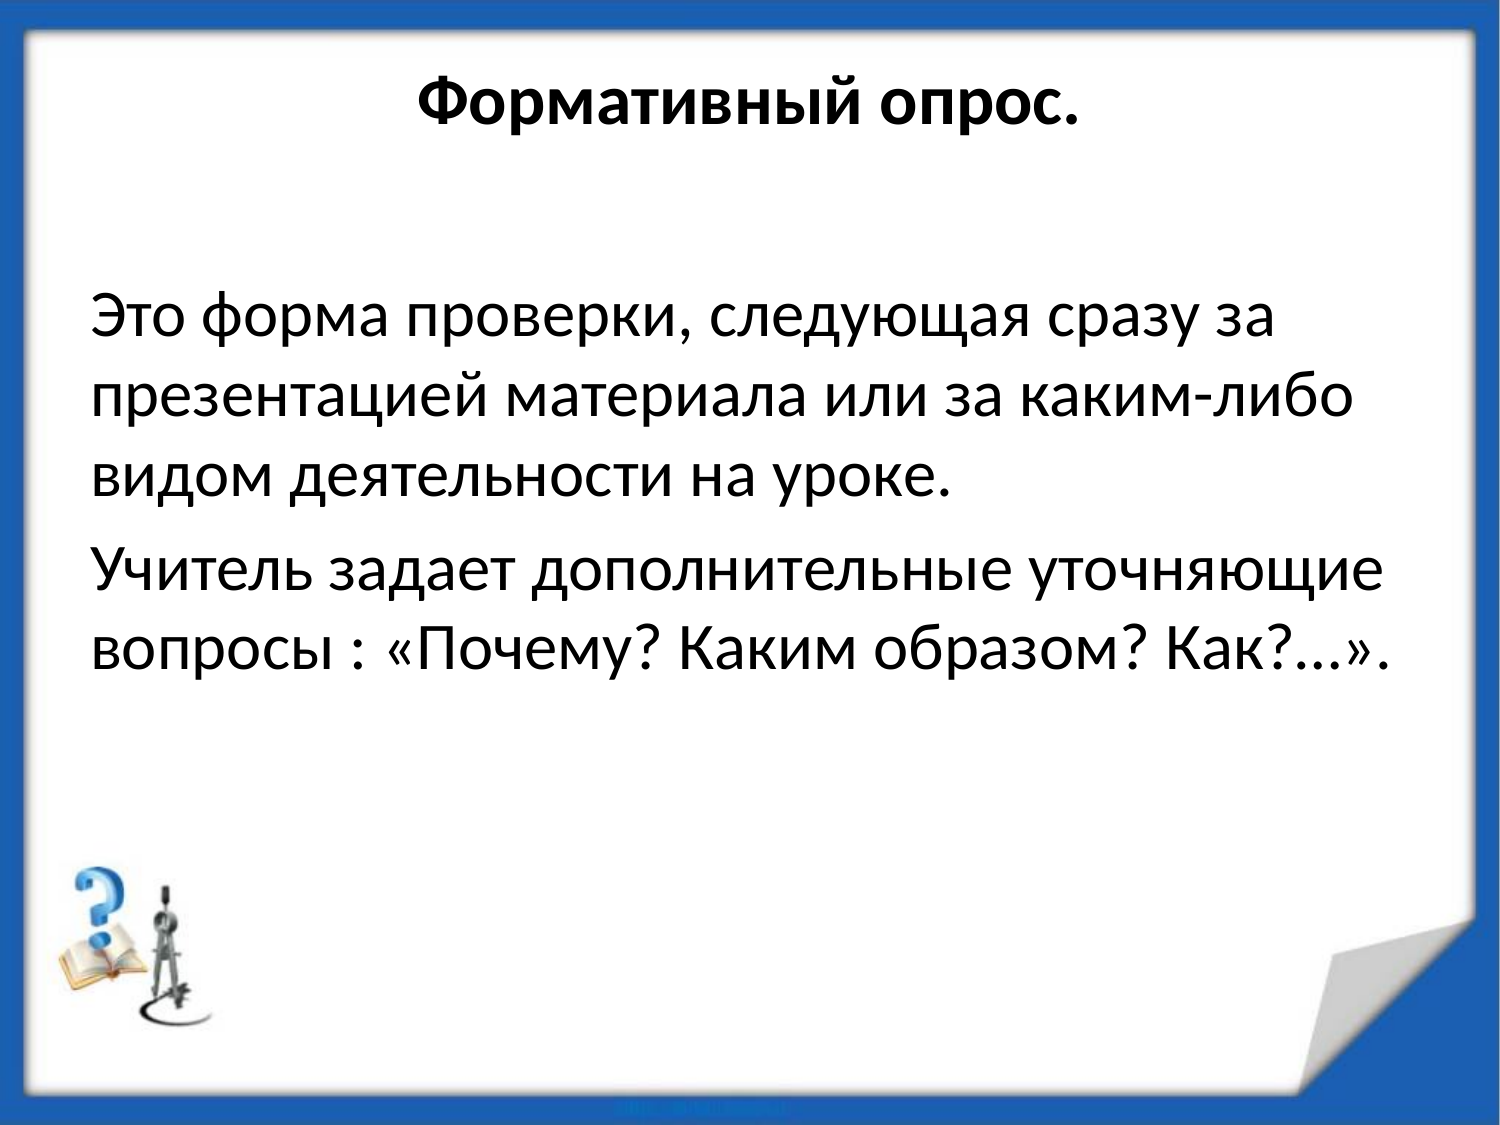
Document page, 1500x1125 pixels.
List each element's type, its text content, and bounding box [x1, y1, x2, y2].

title Формативный опрос. [75, 45, 1425, 233]
list Это форма проверки, следующая сразу за презентацией материала или за каким-либо видом деятельности на уроке. Учитель задает дополнительные уточняющие вопросы : «Почему? Каким образом? Как?…». [75, 262, 1425, 1005]
picture [0, 0, 1500, 1125]
